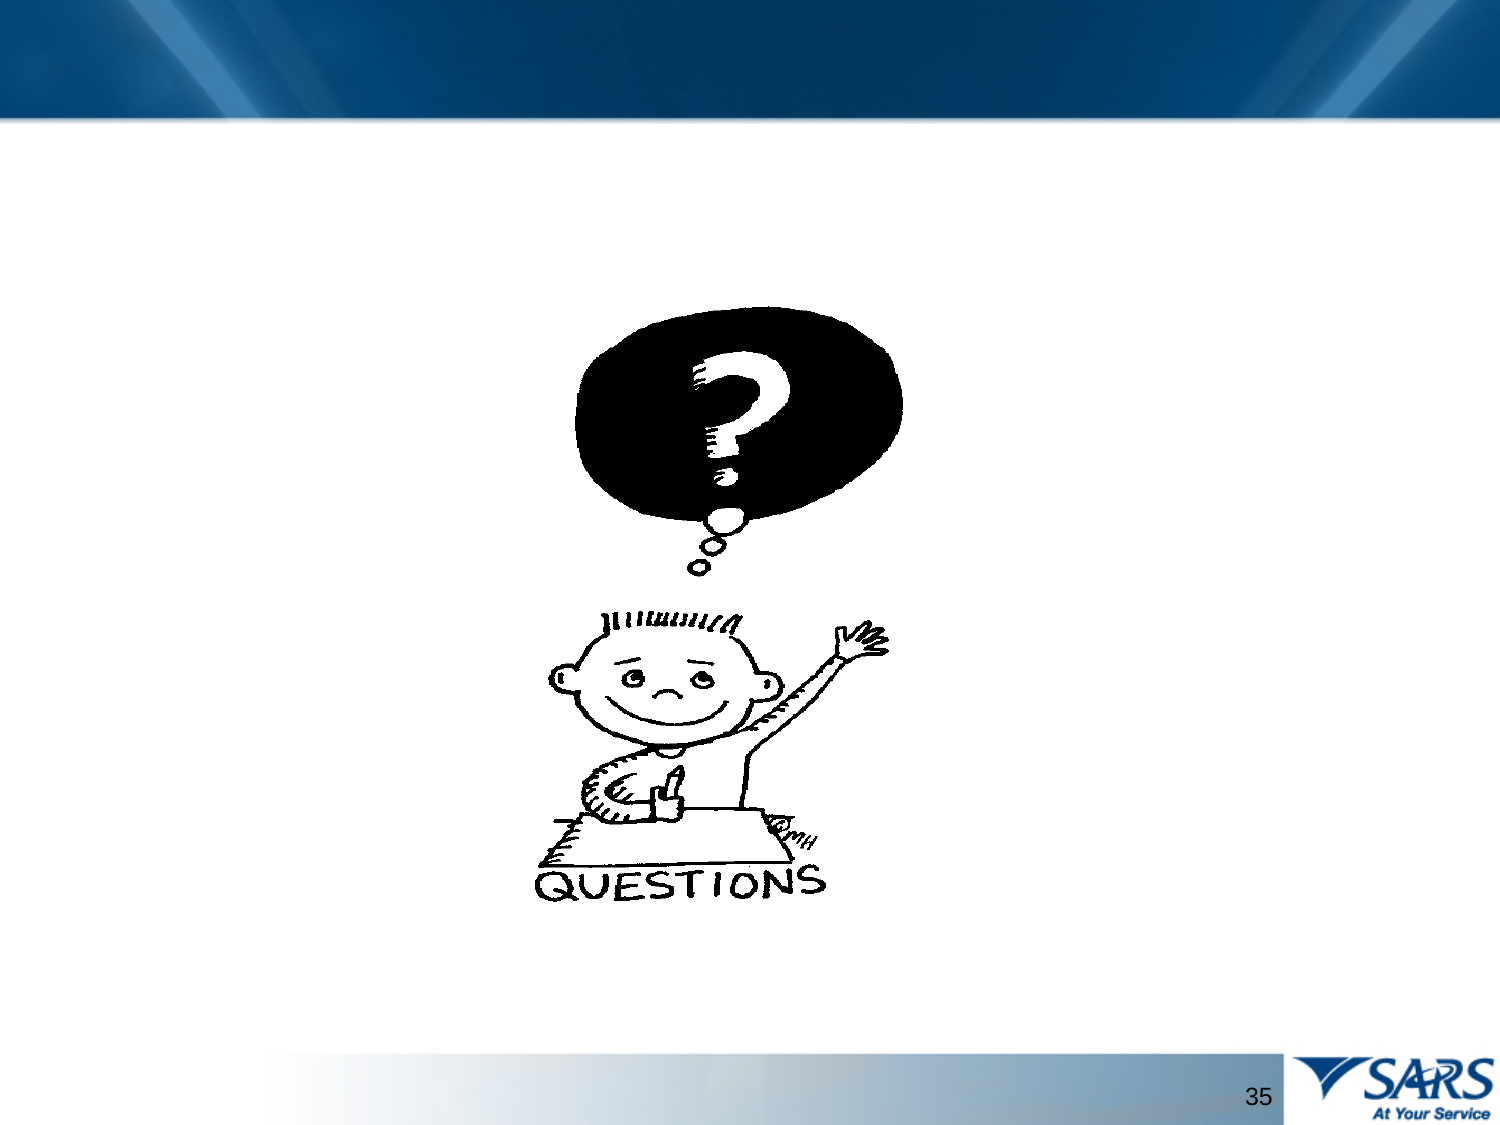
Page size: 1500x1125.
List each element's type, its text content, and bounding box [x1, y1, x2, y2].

picture [0, 0, 1500, 1125]
slide_number 35 [1188, 1079, 1330, 1111]
